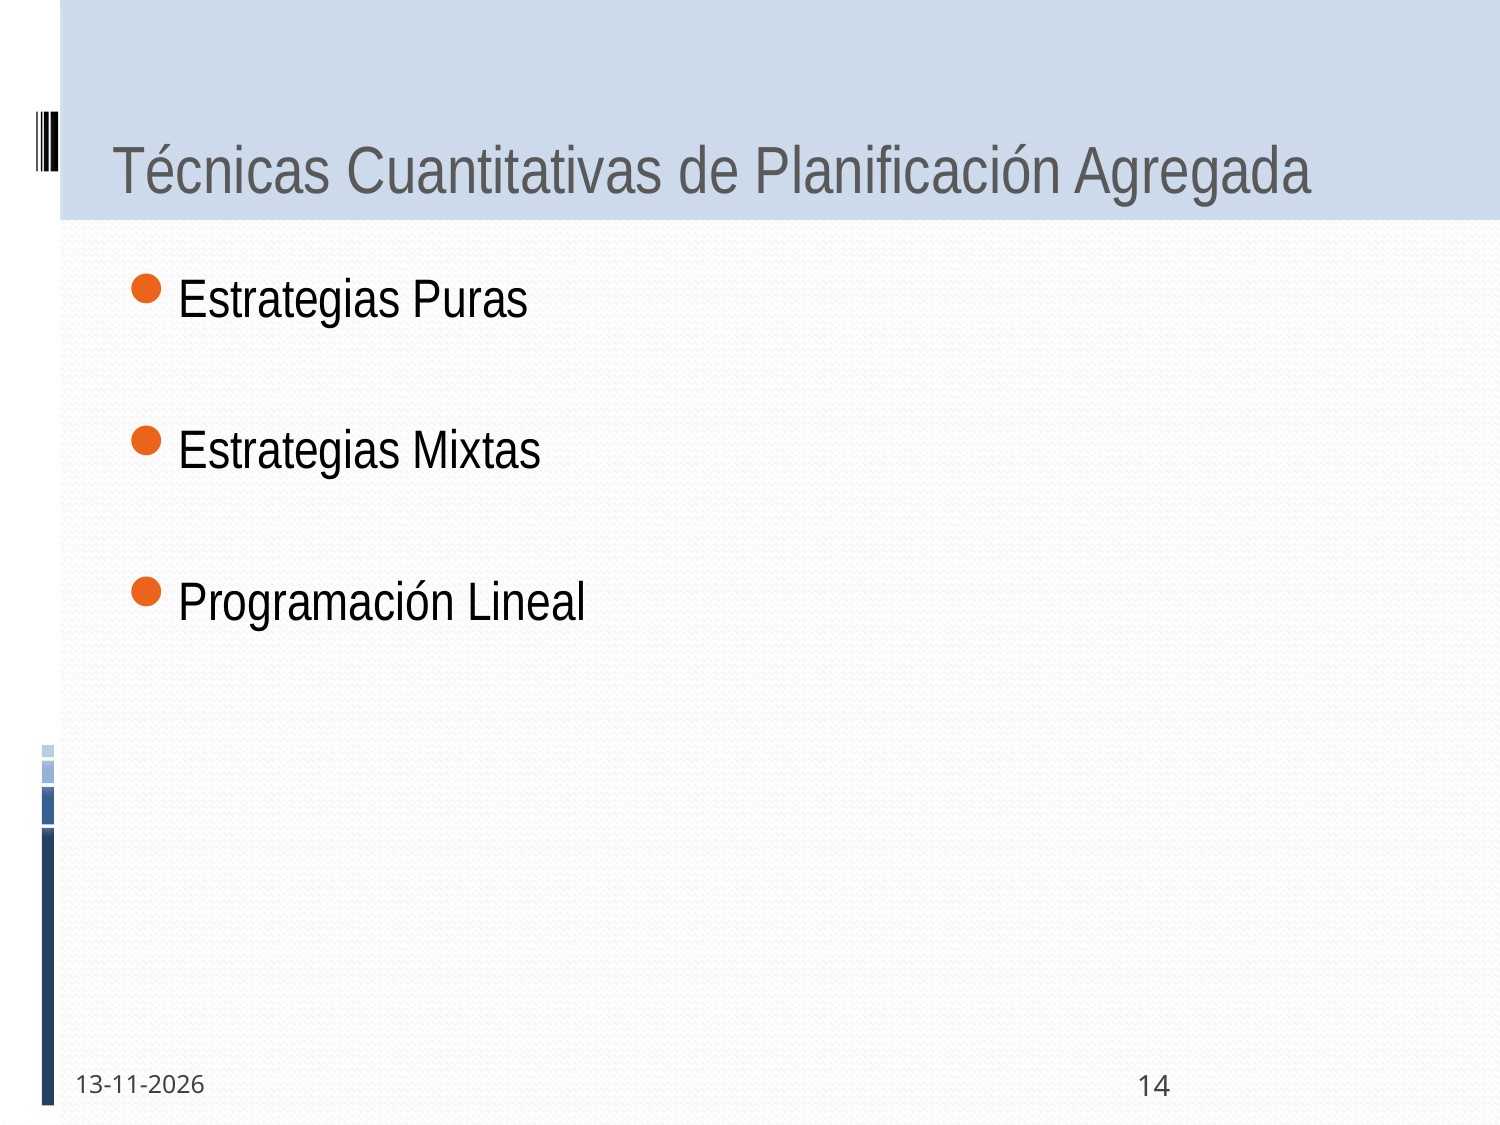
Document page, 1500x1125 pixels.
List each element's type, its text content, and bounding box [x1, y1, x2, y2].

list Estrategias Puras Estrategias Mixtas Programación Lineal [111, 255, 1436, 1038]
title Técnicas Cuantitativas de Planificación Agregada [111, 18, 1436, 207]
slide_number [75, 1042, 243, 1103]
slide_number 14 [1045, 1046, 1171, 1107]
